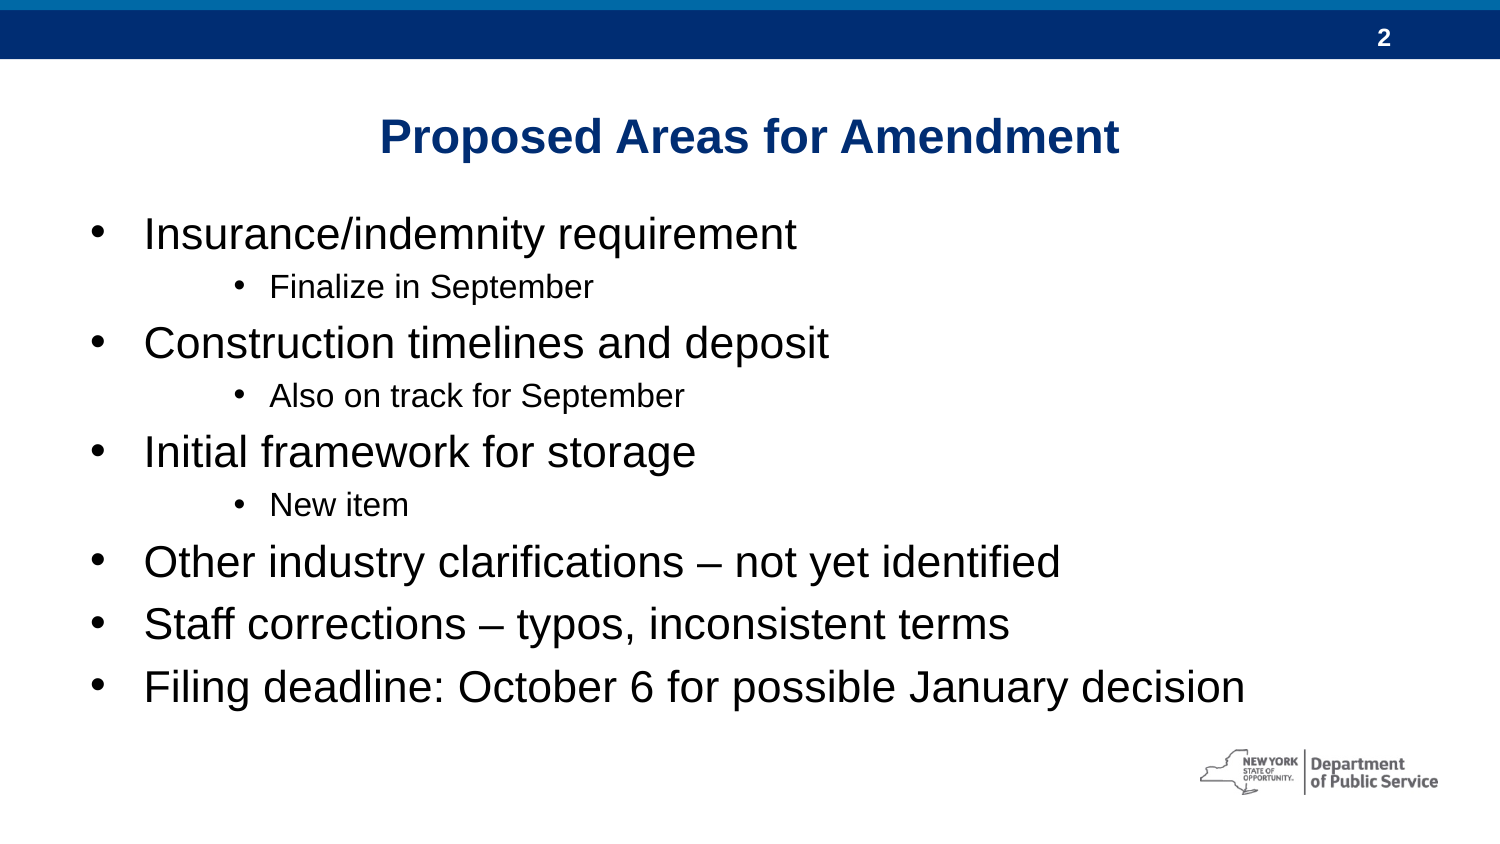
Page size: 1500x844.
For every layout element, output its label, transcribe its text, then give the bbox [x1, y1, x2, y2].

title Proposed Areas for Amendment [75, 96, 1425, 172]
picture [1200, 749, 1438, 795]
list Insurance/indemnity requirement Finalize in September Construction timelines and deposit Also on track for September Initial framework for storage New item Other industry clarifications – not yet identified Staff corrections – typos, inconsistent terms Filing deadline: October 6 for possible January decision [75, 196, 1425, 722]
